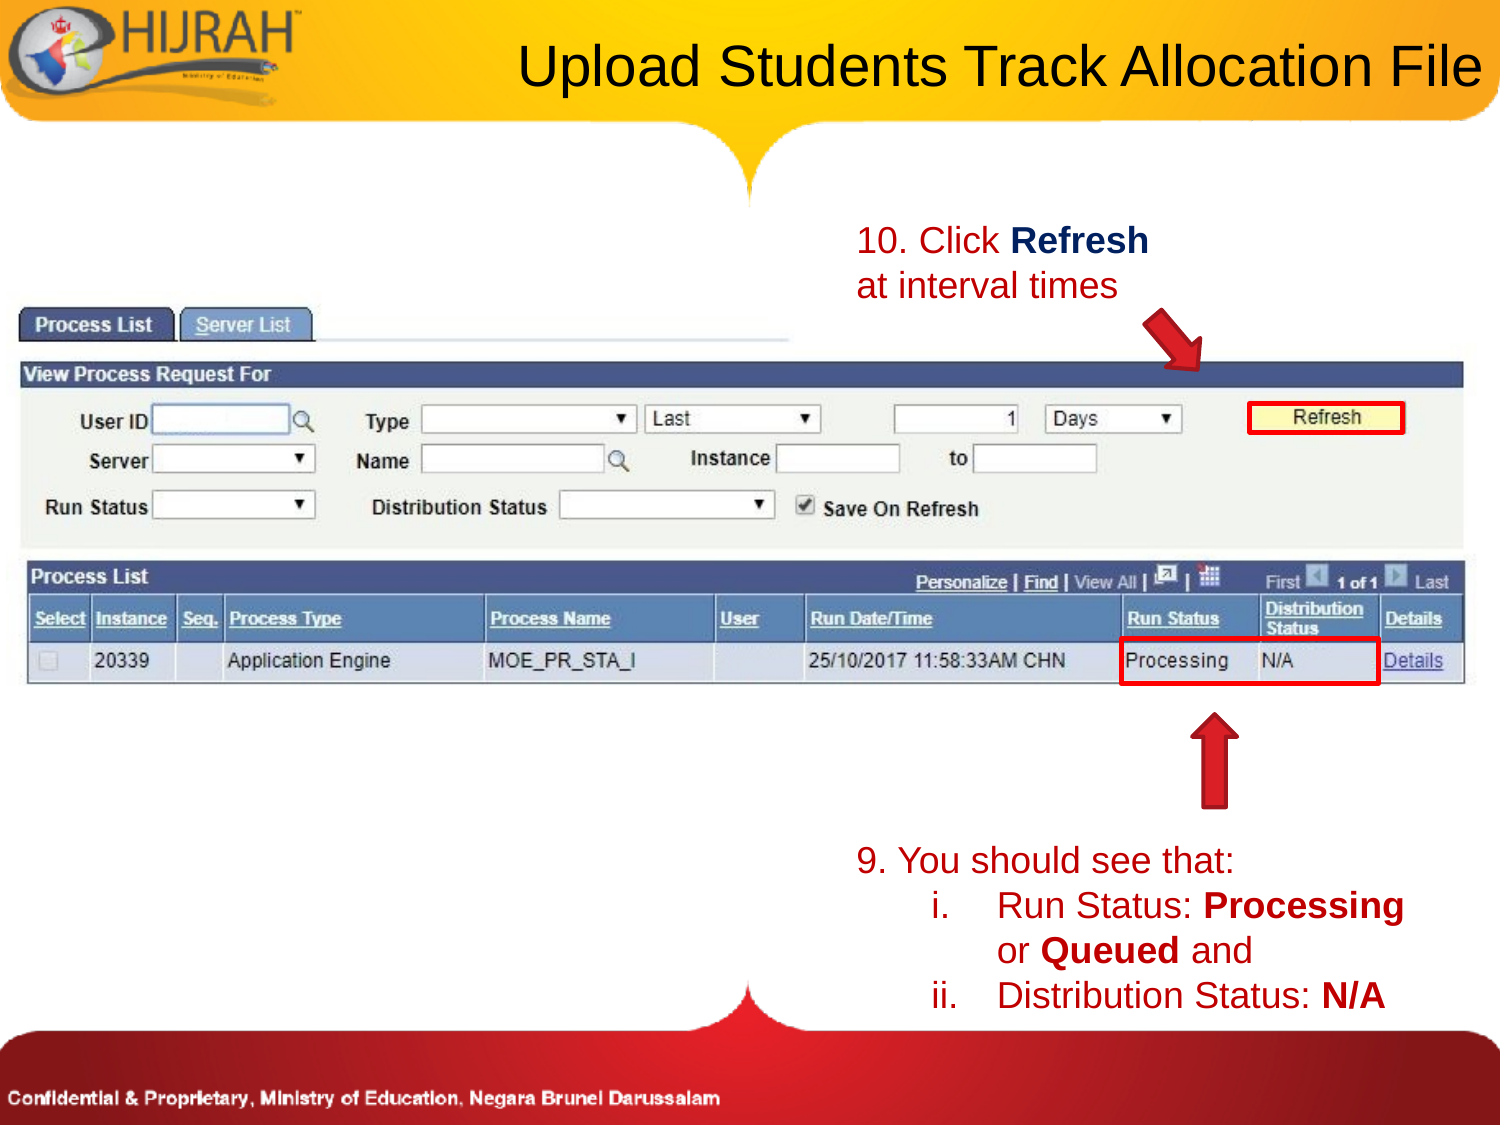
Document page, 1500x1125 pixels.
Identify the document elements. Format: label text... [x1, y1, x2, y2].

text_box [1190, 712, 1240, 810]
text_box Upload Students Track Allocation File [276, 0, 1500, 126]
text_box 10. Click Refresh at interval times [841, 209, 1184, 289]
text_box 9. You should see that: Run Status: Processing or Queued and Distribution Status: N/A [841, 828, 1443, 1073]
picture [0, 0, 1500, 1125]
